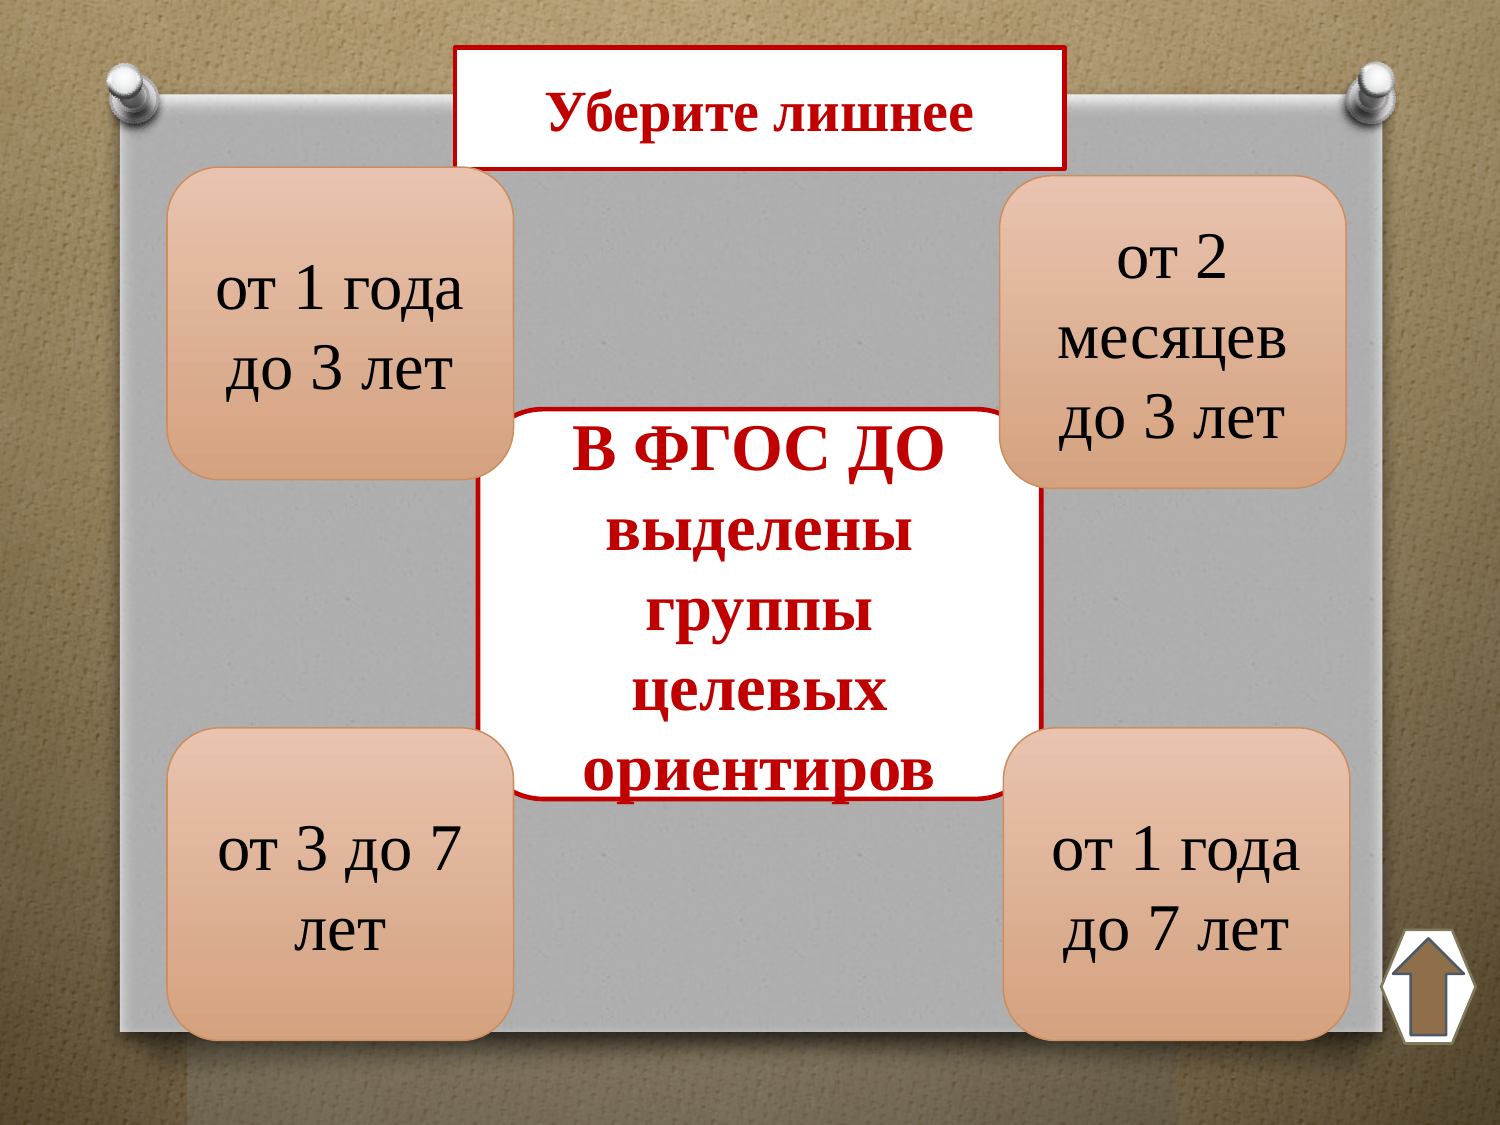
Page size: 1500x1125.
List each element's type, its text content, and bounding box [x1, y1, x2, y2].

text_box от 1 года до 7 лет [1002, 727, 1351, 1042]
text_box [1379, 928, 1477, 1045]
picture [1317, 35, 1439, 156]
text_box [1391, 937, 1466, 1037]
text_box от 1 года до 3 лет [166, 166, 515, 481]
text_box от 2 месяцев до 3 лет [998, 174, 1347, 490]
title Уберите лишнее [454, 46, 1066, 170]
text_box от 3 до 7 лет [166, 727, 515, 1042]
picture [75, 29, 198, 153]
text_box В ФГОС ДО выделены группы целевых ориентиров [476, 407, 1043, 801]
